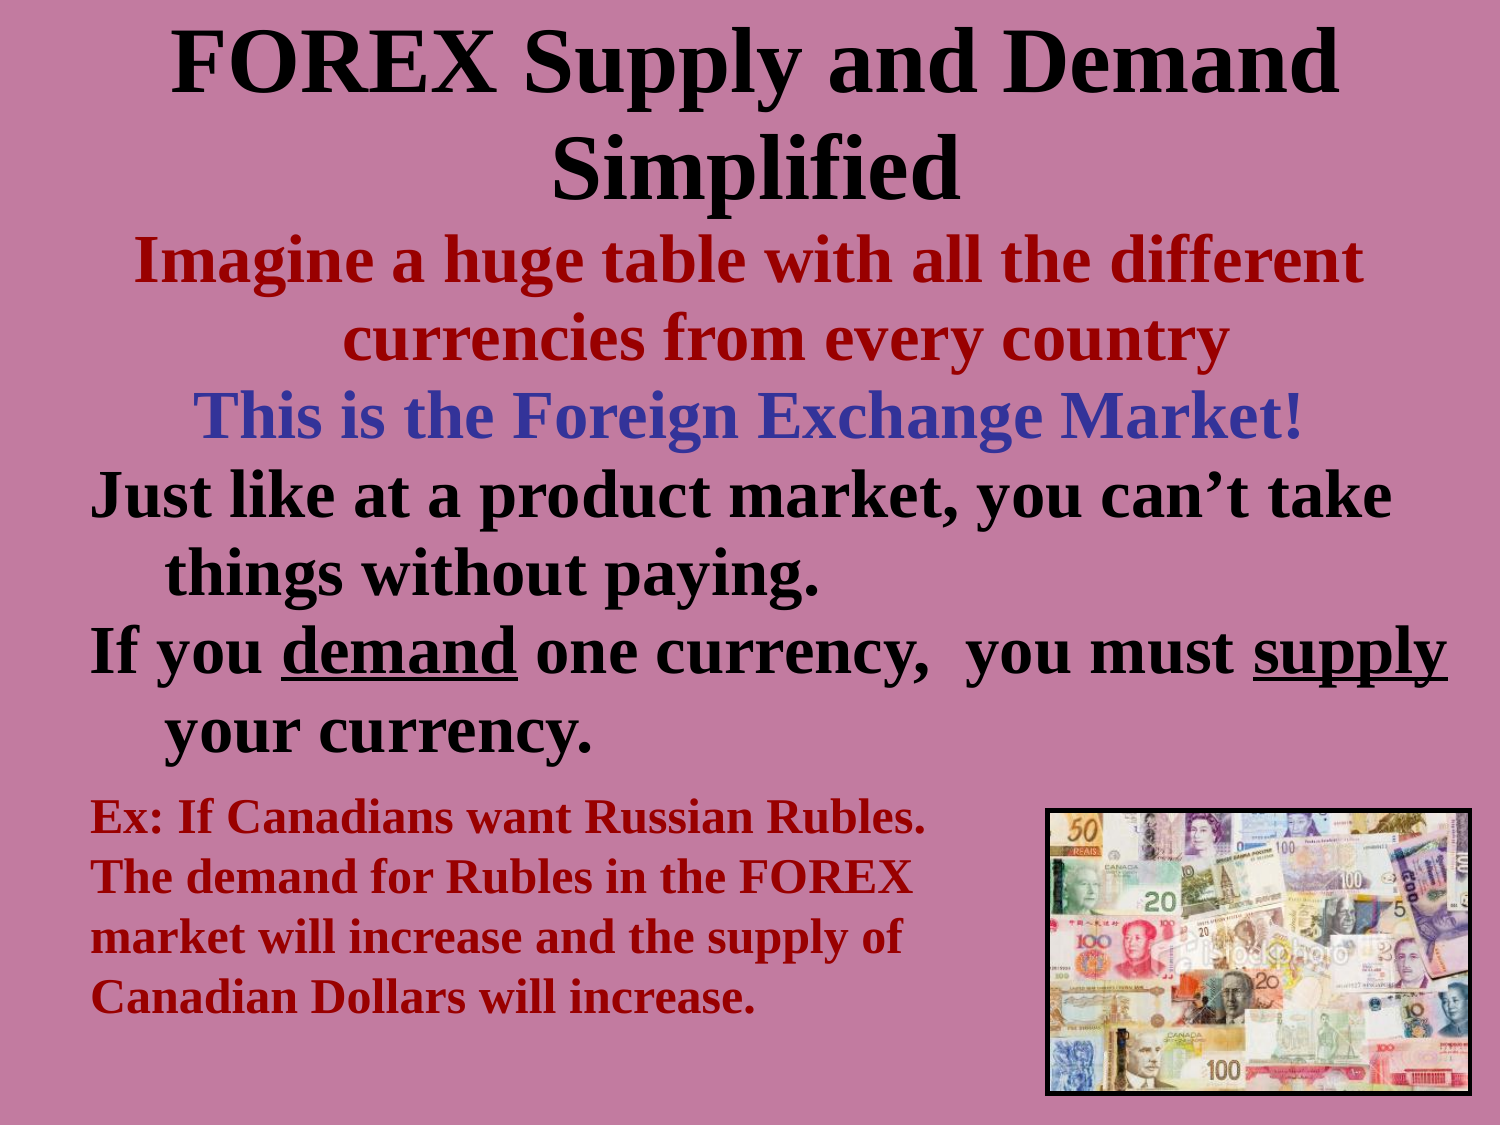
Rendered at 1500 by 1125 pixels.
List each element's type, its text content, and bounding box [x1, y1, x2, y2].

picture [1049, 812, 1468, 1092]
text_box Imagine a huge table with all the different currencies from every country This is the Foreign Exchange Market! Just like at a product market, you can’t take things without paying. If you demand one currency, you must supply your currency. [0, 212, 1500, 776]
text_box Ex: If Canadians want Russian Rubles. The demand for Rubles in the FOREX market will increase and the supply of Canadian Dollars will increase. [75, 775, 1000, 1031]
text_box FOREX Supply and Demand Simplified [62, 0, 1450, 212]
